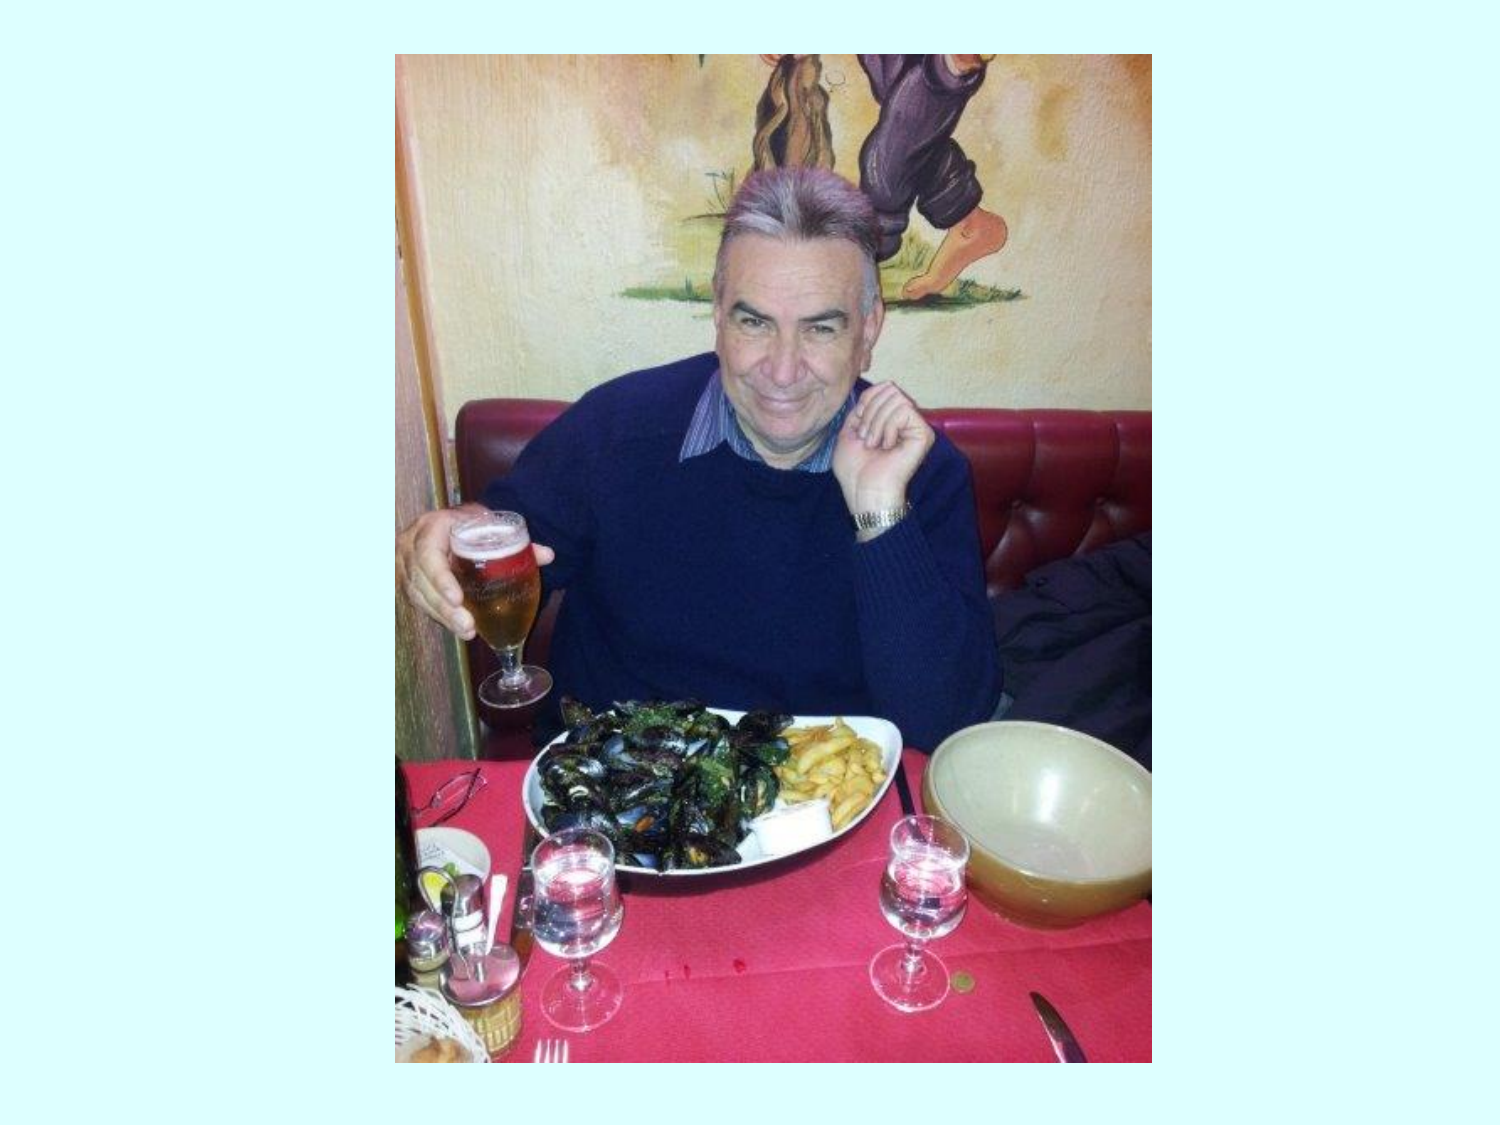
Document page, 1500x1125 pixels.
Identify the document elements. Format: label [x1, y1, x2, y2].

list [395, 54, 1152, 1063]
